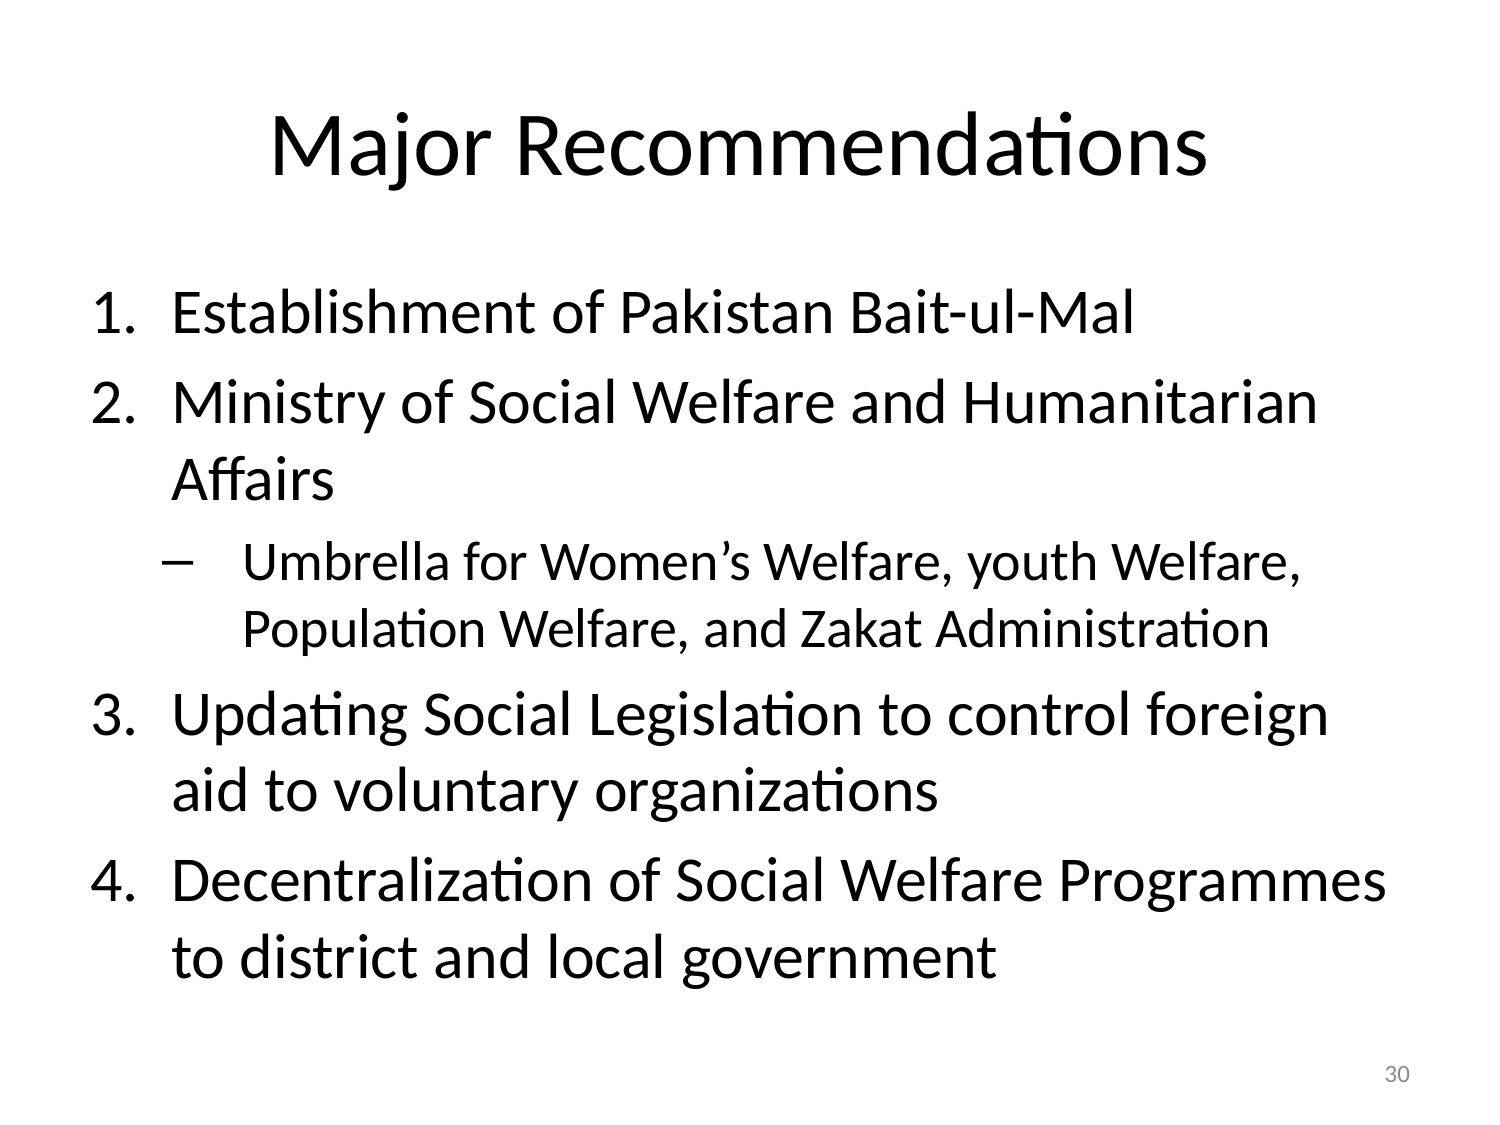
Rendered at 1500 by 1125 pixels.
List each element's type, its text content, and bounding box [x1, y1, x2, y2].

list Establishment of Pakistan Bait-ul-Mal Ministry of Social Welfare and Humanitarian Affairs Umbrella for Women’s Welfare, youth Welfare, Population Welfare, and Zakat Administration Updating Social Legislation to control foreign aid to voluntary organizations Decentralization of Social Welfare Programmes to district and local government [75, 262, 1425, 1005]
slide_number 30 [1074, 1042, 1425, 1103]
title Major Recommendations [75, 45, 1425, 233]
